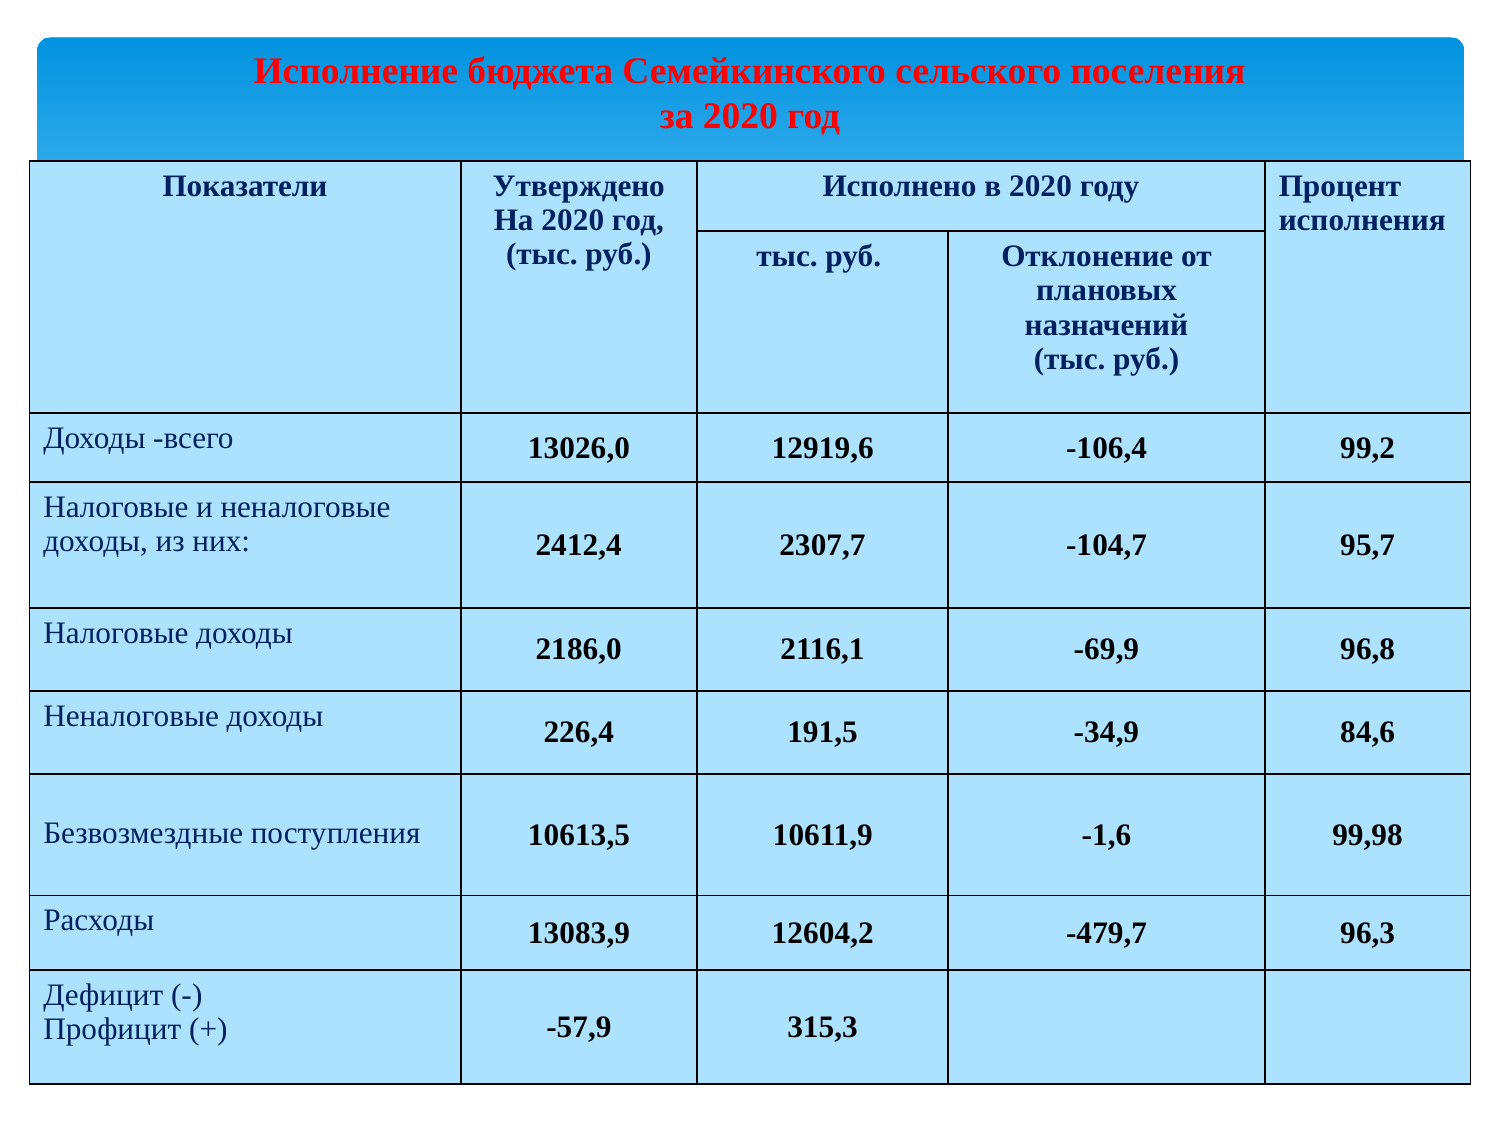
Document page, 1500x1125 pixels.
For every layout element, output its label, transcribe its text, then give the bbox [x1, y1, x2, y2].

table_cell 2307,7 [698, 483, 947, 607]
table_cell 84,6 [1266, 692, 1470, 773]
table_cell тыс. руб. [698, 232, 947, 412]
table_cell 226,4 [462, 692, 696, 773]
table_cell 10613,5 [462, 775, 696, 895]
table_cell 12604,2 [698, 896, 947, 969]
table_cell [1266, 971, 1470, 1083]
table_cell -34,9 [949, 692, 1264, 773]
table_cell Налоговые и неналоговые доходы, из них: [30, 483, 460, 607]
table_cell 96,8 [1266, 609, 1470, 690]
table_cell 99,98 [1266, 775, 1470, 895]
table_cell Доходы -всего [30, 414, 460, 481]
table_cell 2186,0 [462, 609, 696, 690]
table_header Показатели [30, 162, 460, 412]
table_cell Отклонение от плановых назначений (тыс. руб.) [949, 232, 1264, 412]
table_header Исполнено в 2020 году [698, 162, 1264, 230]
table_cell -106,4 [949, 414, 1264, 481]
table_cell 315,3 [698, 971, 947, 1083]
table_cell 2116,1 [698, 609, 947, 690]
table_cell 13083,9 [462, 896, 696, 969]
table_cell 13026,0 [462, 414, 696, 481]
table_cell 10611,9 [698, 775, 947, 895]
table_cell -57,9 [462, 971, 696, 1083]
table_cell 96,3 [1266, 896, 1470, 969]
table_cell -69,9 [949, 609, 1264, 690]
table_cell 191,5 [698, 692, 947, 773]
table_cell -1,6 [949, 775, 1264, 895]
table_cell Безвозмездные поступления [30, 775, 460, 895]
table_cell 12919,6 [698, 414, 947, 481]
table_header Процент исполнения [1266, 162, 1470, 412]
table_cell [949, 971, 1264, 1083]
table_cell Расходы [30, 896, 460, 969]
title Исполнение бюджета Семейкинского сельского поселения за 2020 год [0, 19, 1500, 164]
table_cell -104,7 [949, 483, 1264, 607]
table_cell Неналоговые доходы [30, 692, 460, 773]
table_cell Дефицит (-) Профицит (+) [30, 971, 460, 1083]
table_header Утверждено На 2020 год, (тыс. руб.) [462, 162, 696, 412]
table_cell 2412,4 [462, 483, 696, 607]
table_cell -479,7 [949, 896, 1264, 969]
table_cell 99,2 [1266, 414, 1470, 481]
table_cell 95,7 [1266, 483, 1470, 607]
table_cell Налоговые доходы [30, 609, 460, 690]
